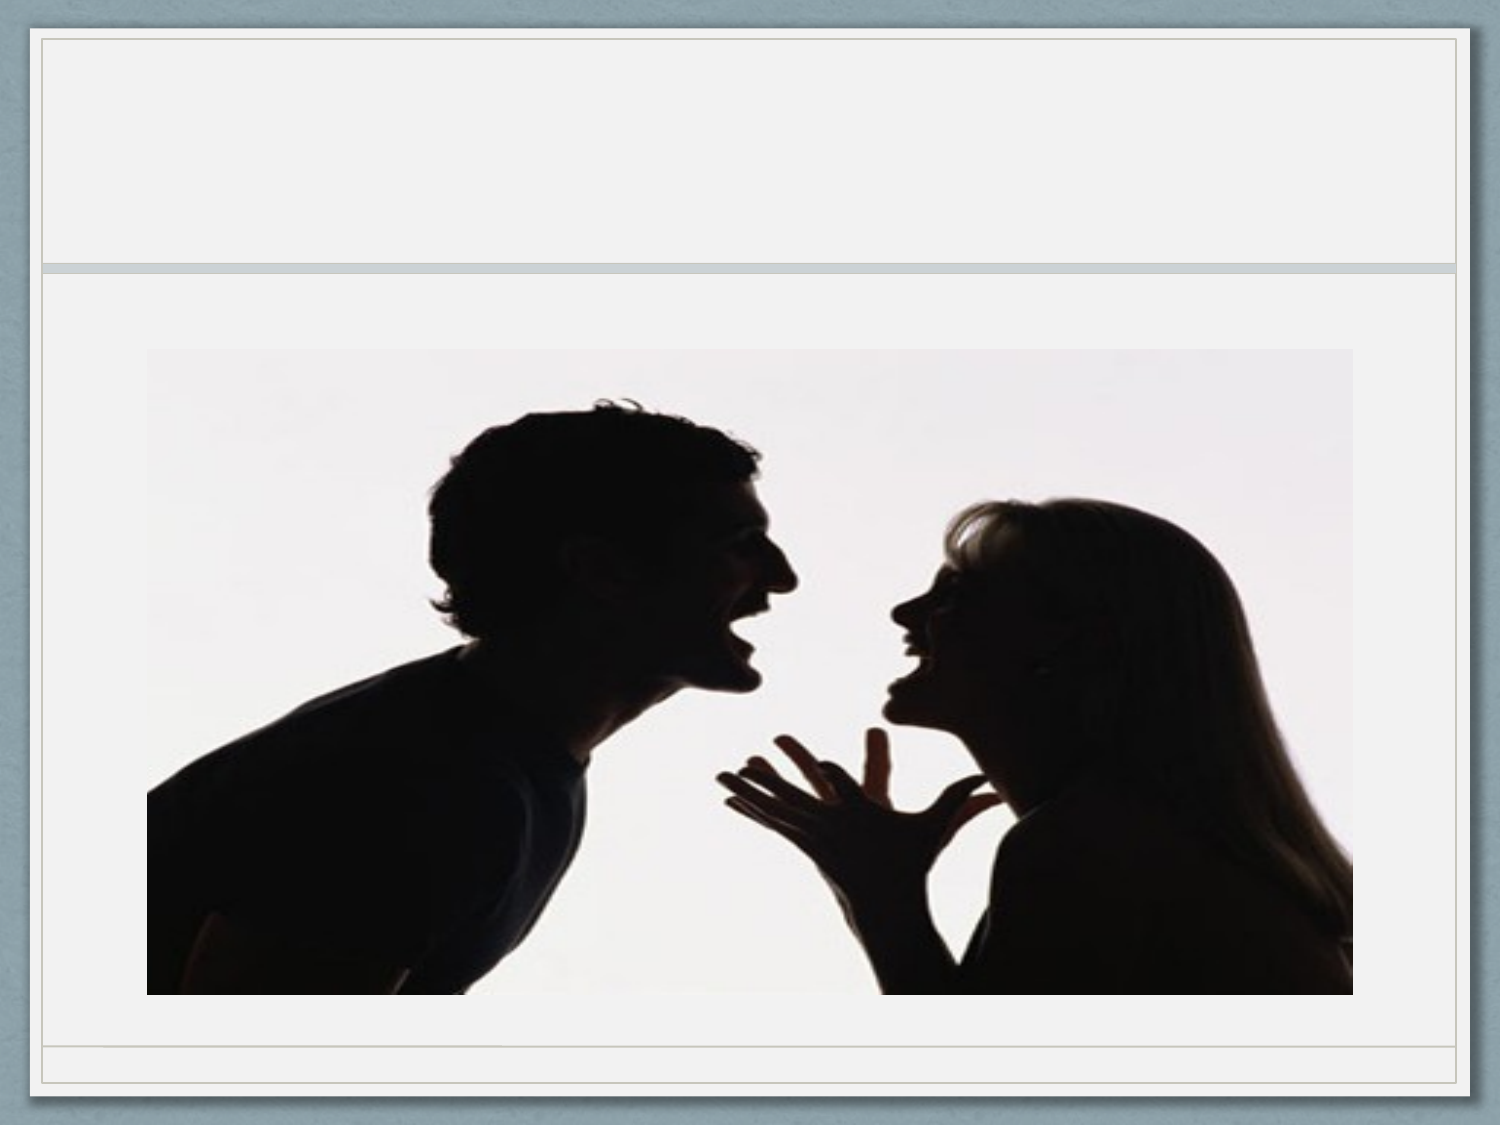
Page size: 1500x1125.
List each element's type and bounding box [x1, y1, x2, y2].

picture [147, 349, 1354, 996]
